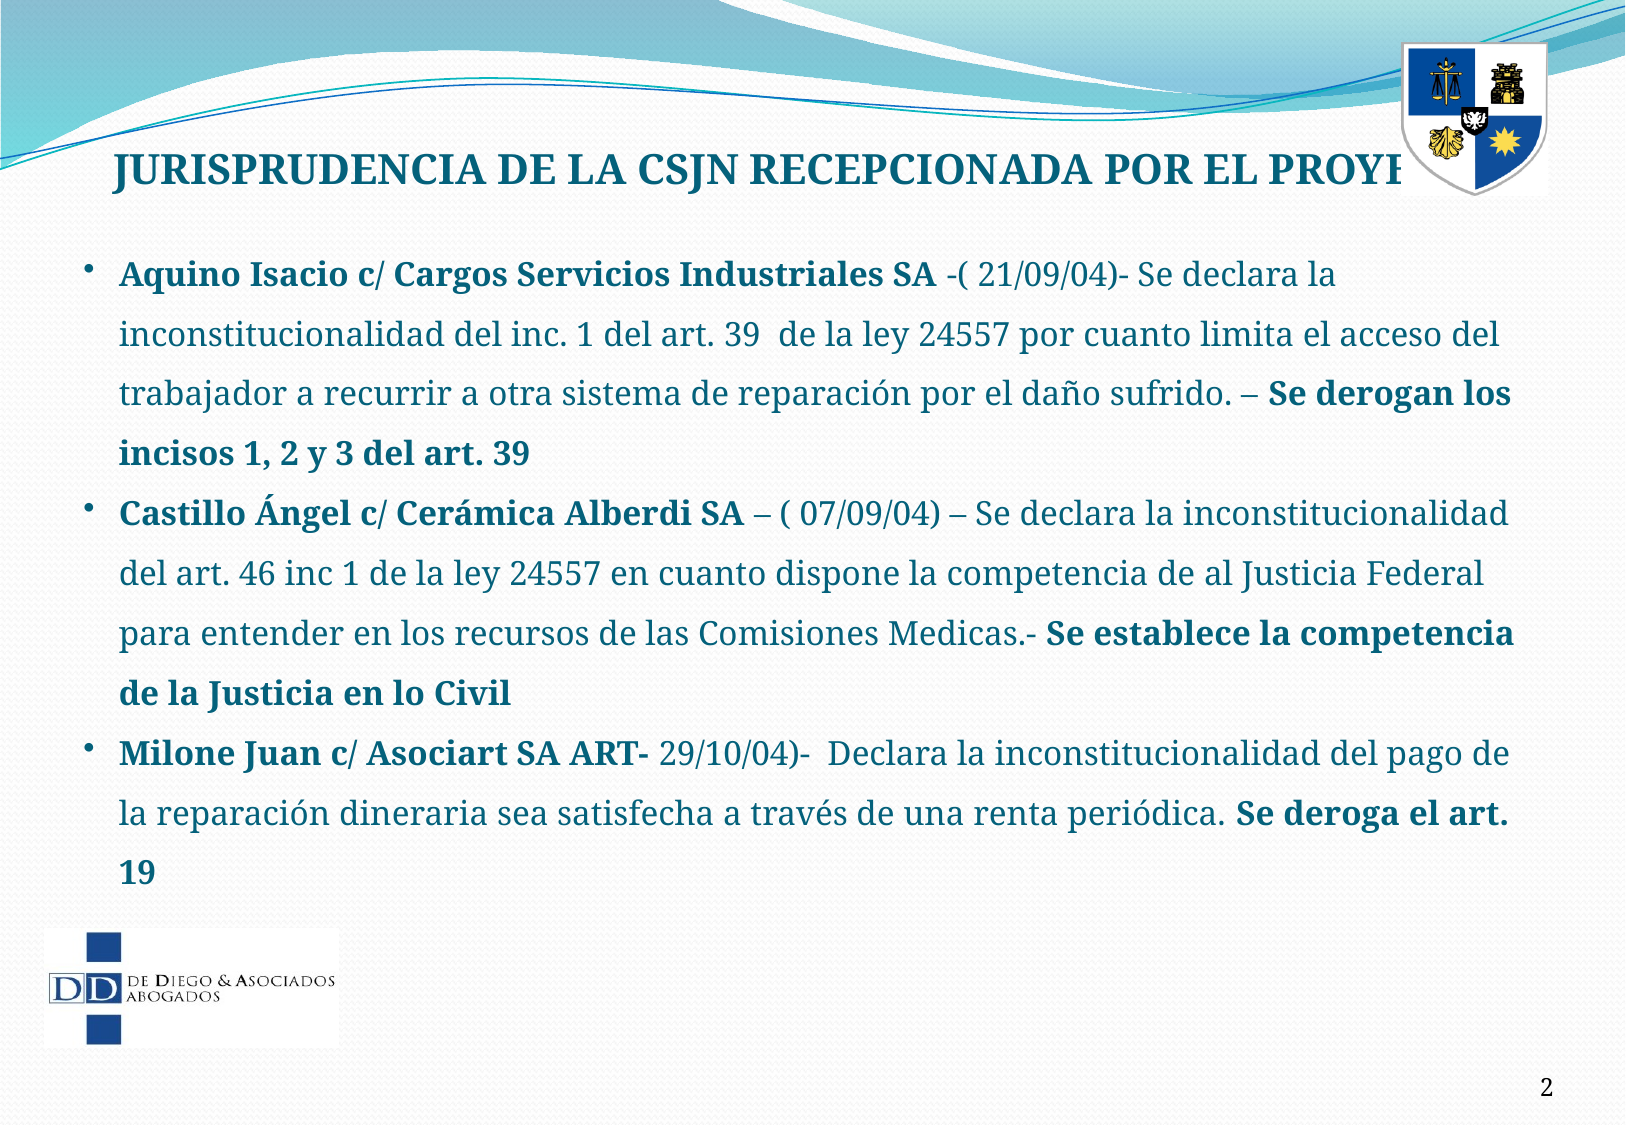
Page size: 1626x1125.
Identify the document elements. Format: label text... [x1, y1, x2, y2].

picture [1400, 42, 1548, 197]
text_box 2 [1473, 1064, 1569, 1109]
text_box JURISPRUDENCIA DE LA CSJN RECEPCIONADA POR EL PROYECTO Aquino Isacio c/ Cargos Servicios Industriales SA -( 21/09/04)- Se declara la inconstitucionalidad del inc. 1 del art. 39 de la ley 24557 por cuanto limita el acceso del trabajador a recurrir a otra sistema de reparación por el daño sufrido. – Se derogan los incisos 1, 2 y 3 del art. 39 Castillo Ángel c/ Cerámica Alberdi SA – ( 07/09/04) – Se declara la inconstitucionalidad del art. 46 inc 1 de la ley 24557 en cuanto dispone la competencia de al Justicia Federal para entender en los recursos de las Comisiones Medicas.- Se establece la competencia de la Justicia en lo Civil Milone Juan c/ Asociart SA ART- 29/10/04)- Declara la inconstitucionalidad del pago de la reparación dineraria sea satisfecha a través de una renta periódica. Se deroga el art. 19 [68, 35, 1545, 1029]
picture [44, 928, 340, 1048]
